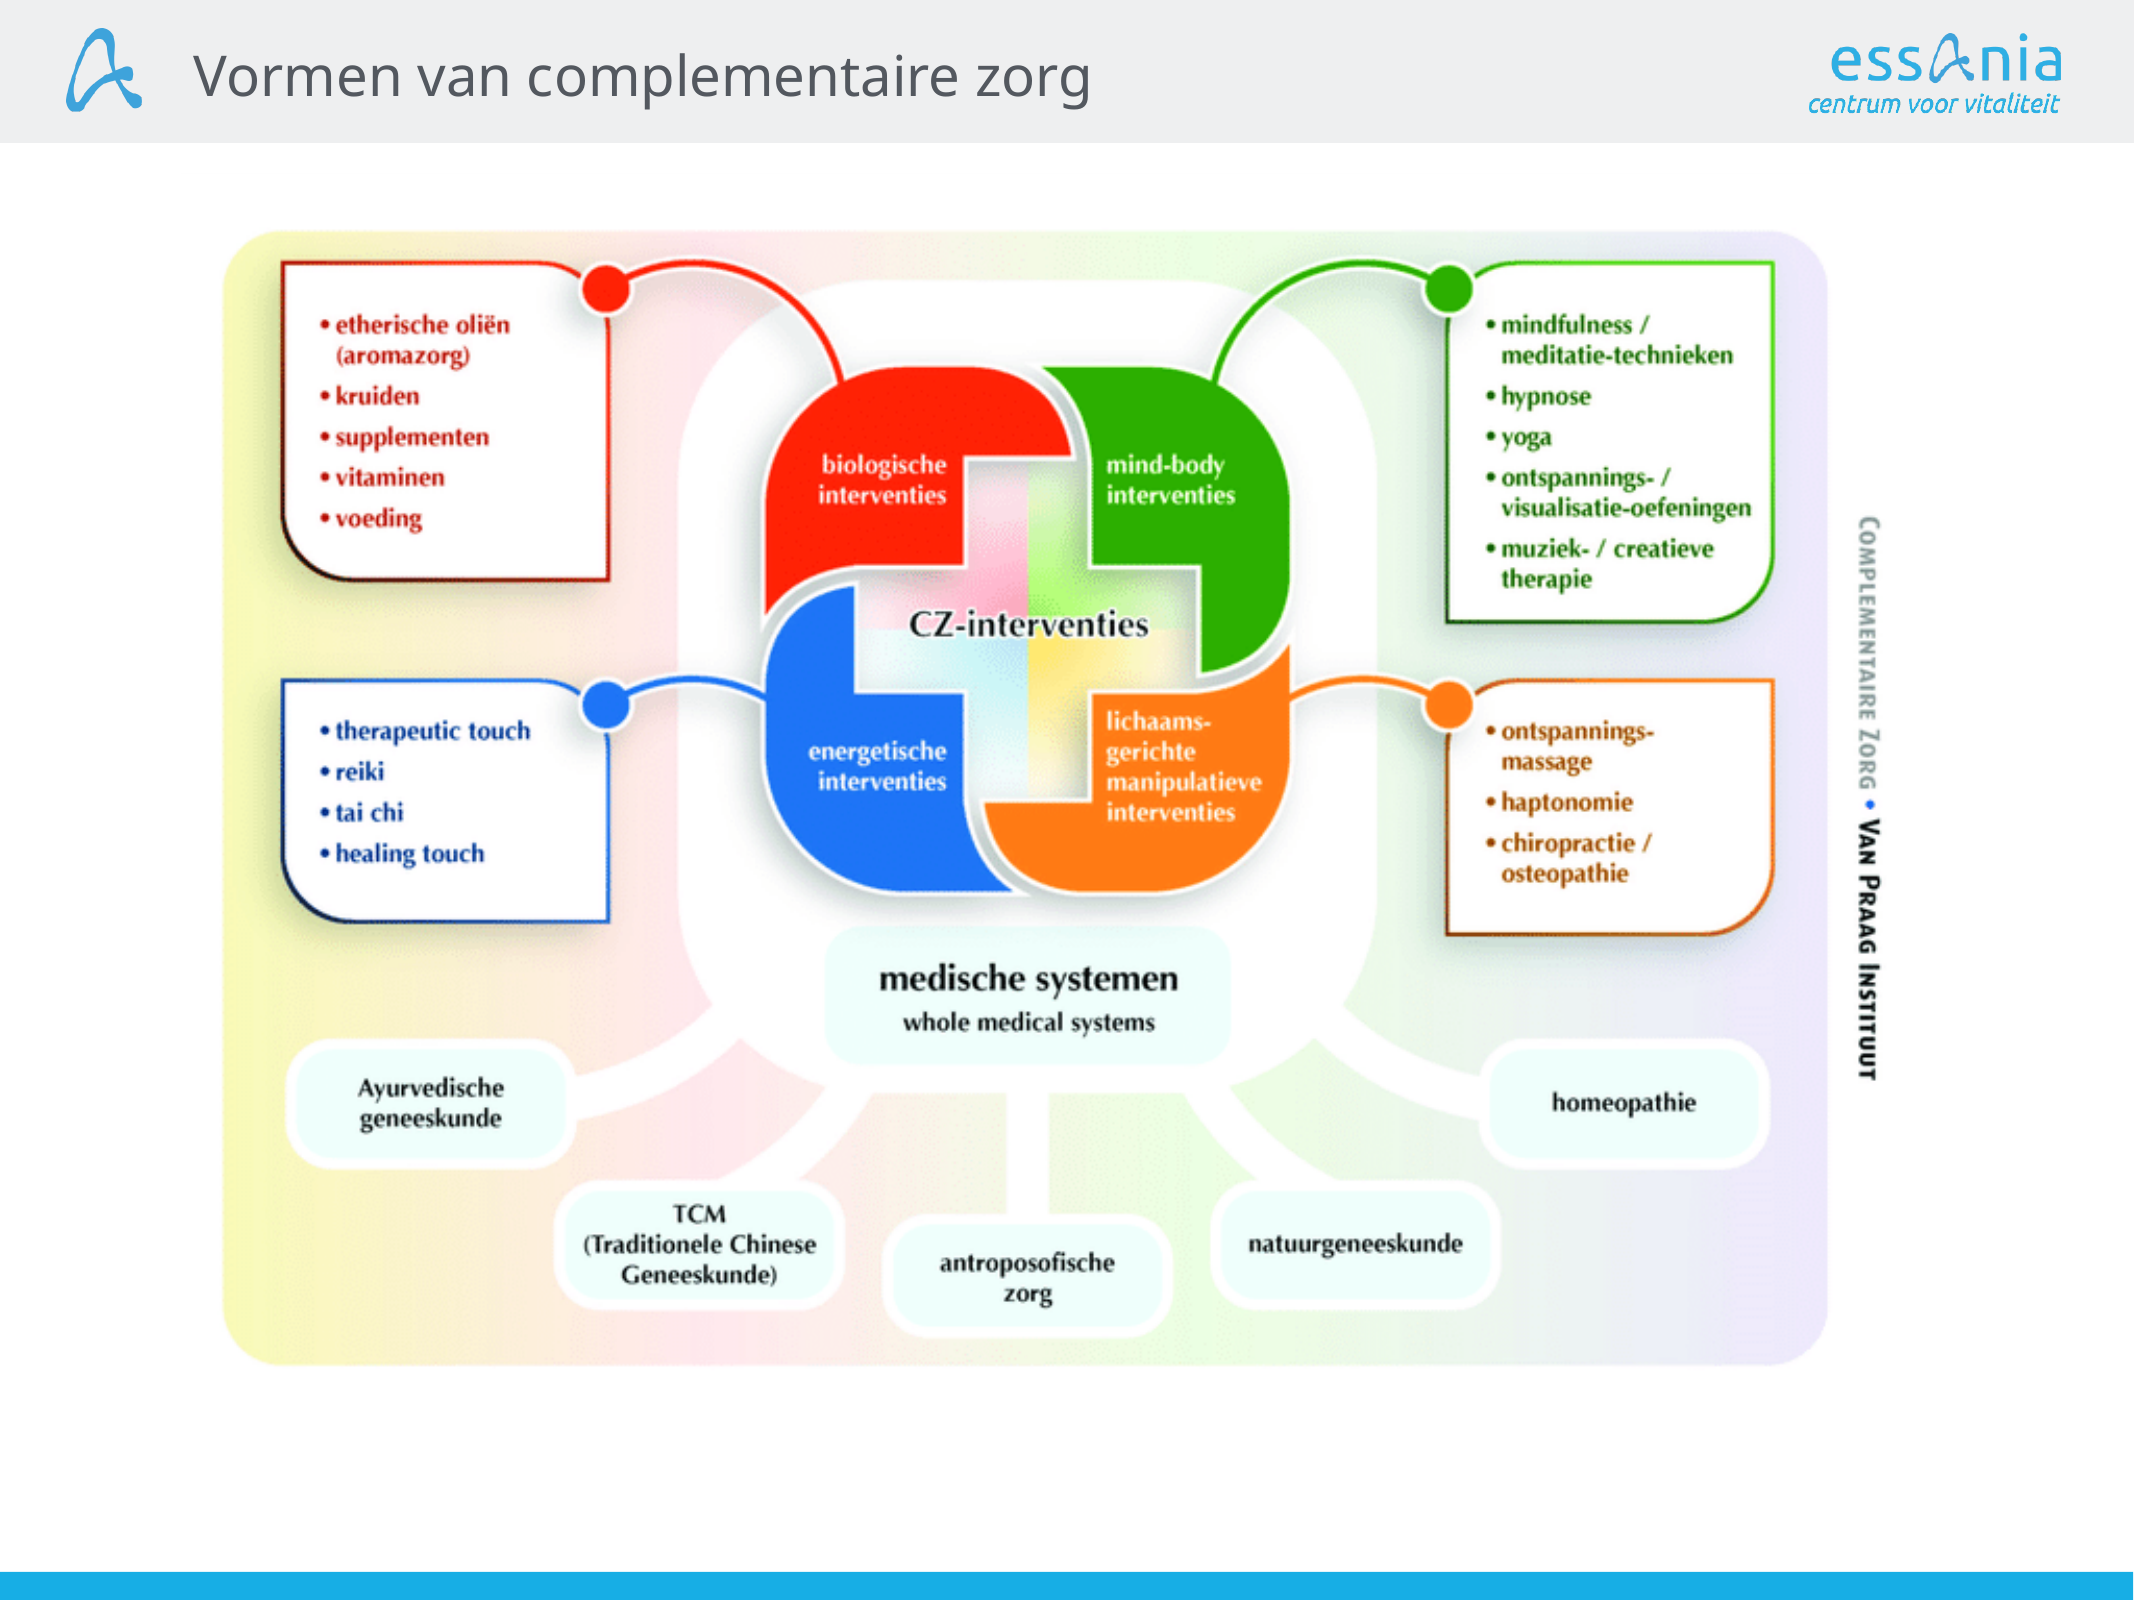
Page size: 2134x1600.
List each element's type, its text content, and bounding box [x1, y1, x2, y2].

text_box [0, 1571, 2134, 1600]
text_box Vormen van complementaire zorg [185, 32, 1102, 117]
picture [1806, 32, 2061, 117]
picture [180, 172, 1953, 1426]
picture [65, 28, 142, 113]
text_box [0, 0, 2134, 143]
